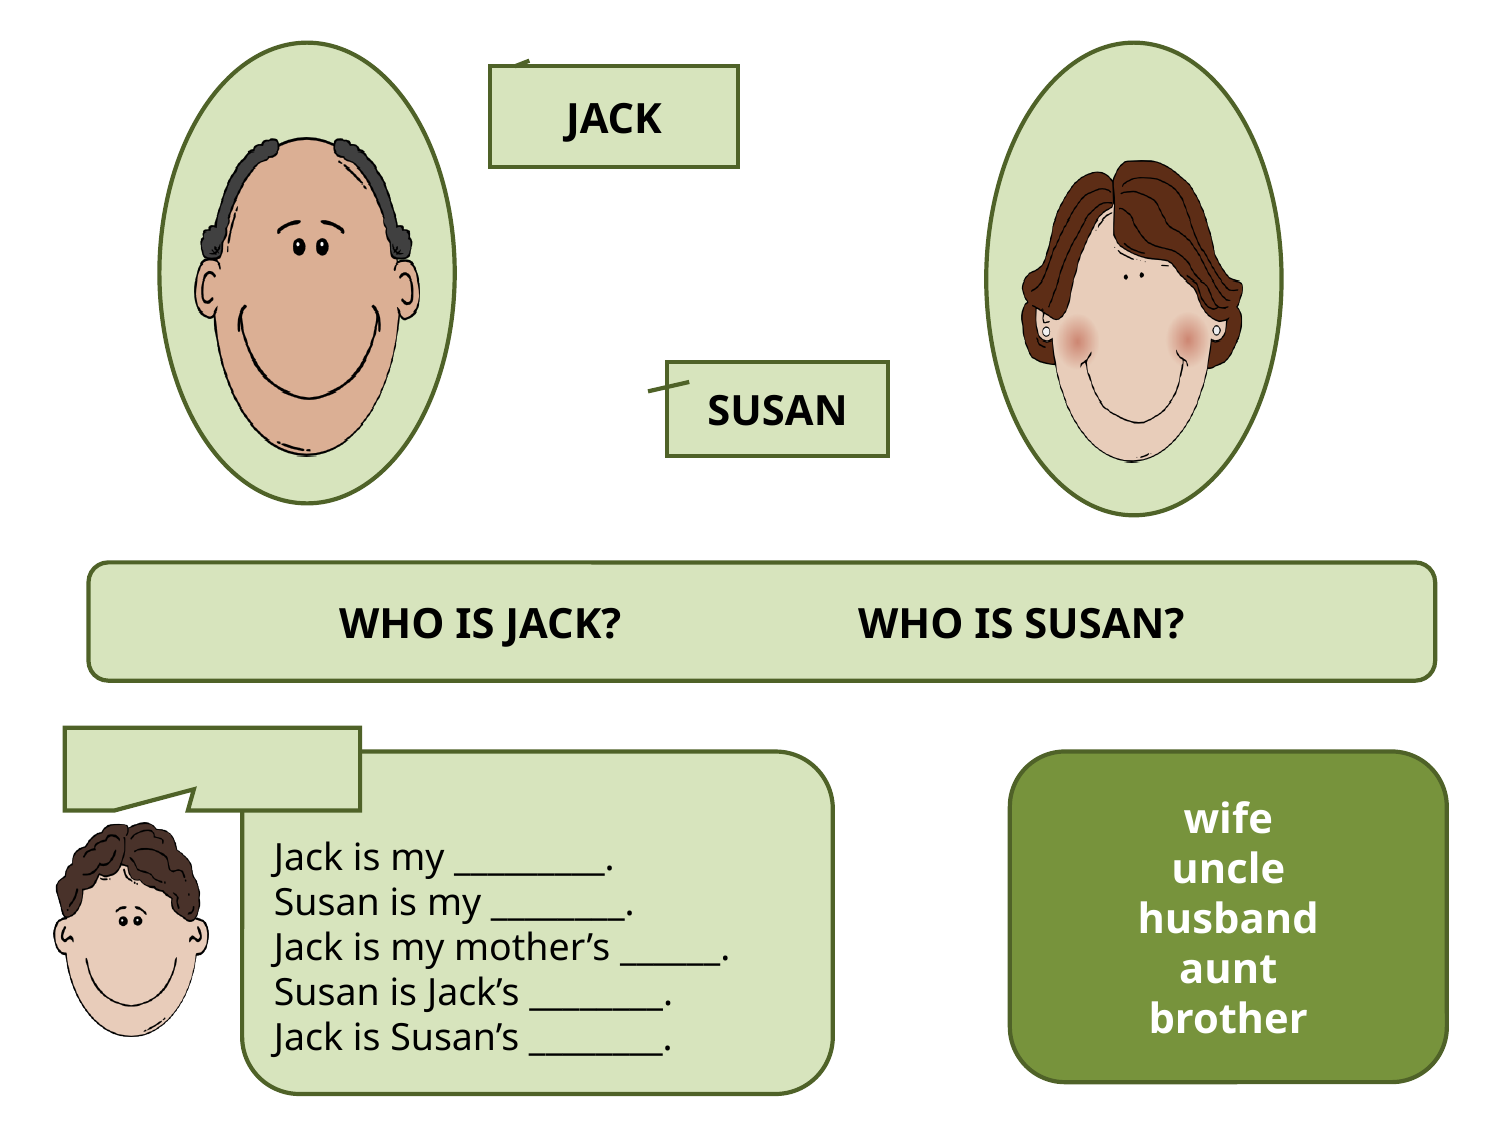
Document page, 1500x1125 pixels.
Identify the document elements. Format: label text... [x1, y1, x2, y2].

text_box WHO IS JACK? WHO IS SUSAN? [88, 562, 1436, 681]
picture [52, 822, 209, 1037]
text_box [1049, 473, 1219, 516]
text_box SUSAN [648, 361, 889, 457]
text_box [226, 466, 388, 504]
picture [1021, 160, 1244, 464]
text_box [159, 42, 455, 414]
text_box wife uncle husband aunt brother [1009, 751, 1447, 1083]
text_box [986, 42, 1282, 430]
text_box JACK [490, 60, 739, 167]
text_box Jack is my _________. Susan is my ________. Jack is my mother’s ______. Susan is Jack’s ________. Jack is Susan’s ________. [242, 751, 833, 1094]
picture [194, 136, 420, 457]
text_box [64, 727, 361, 811]
